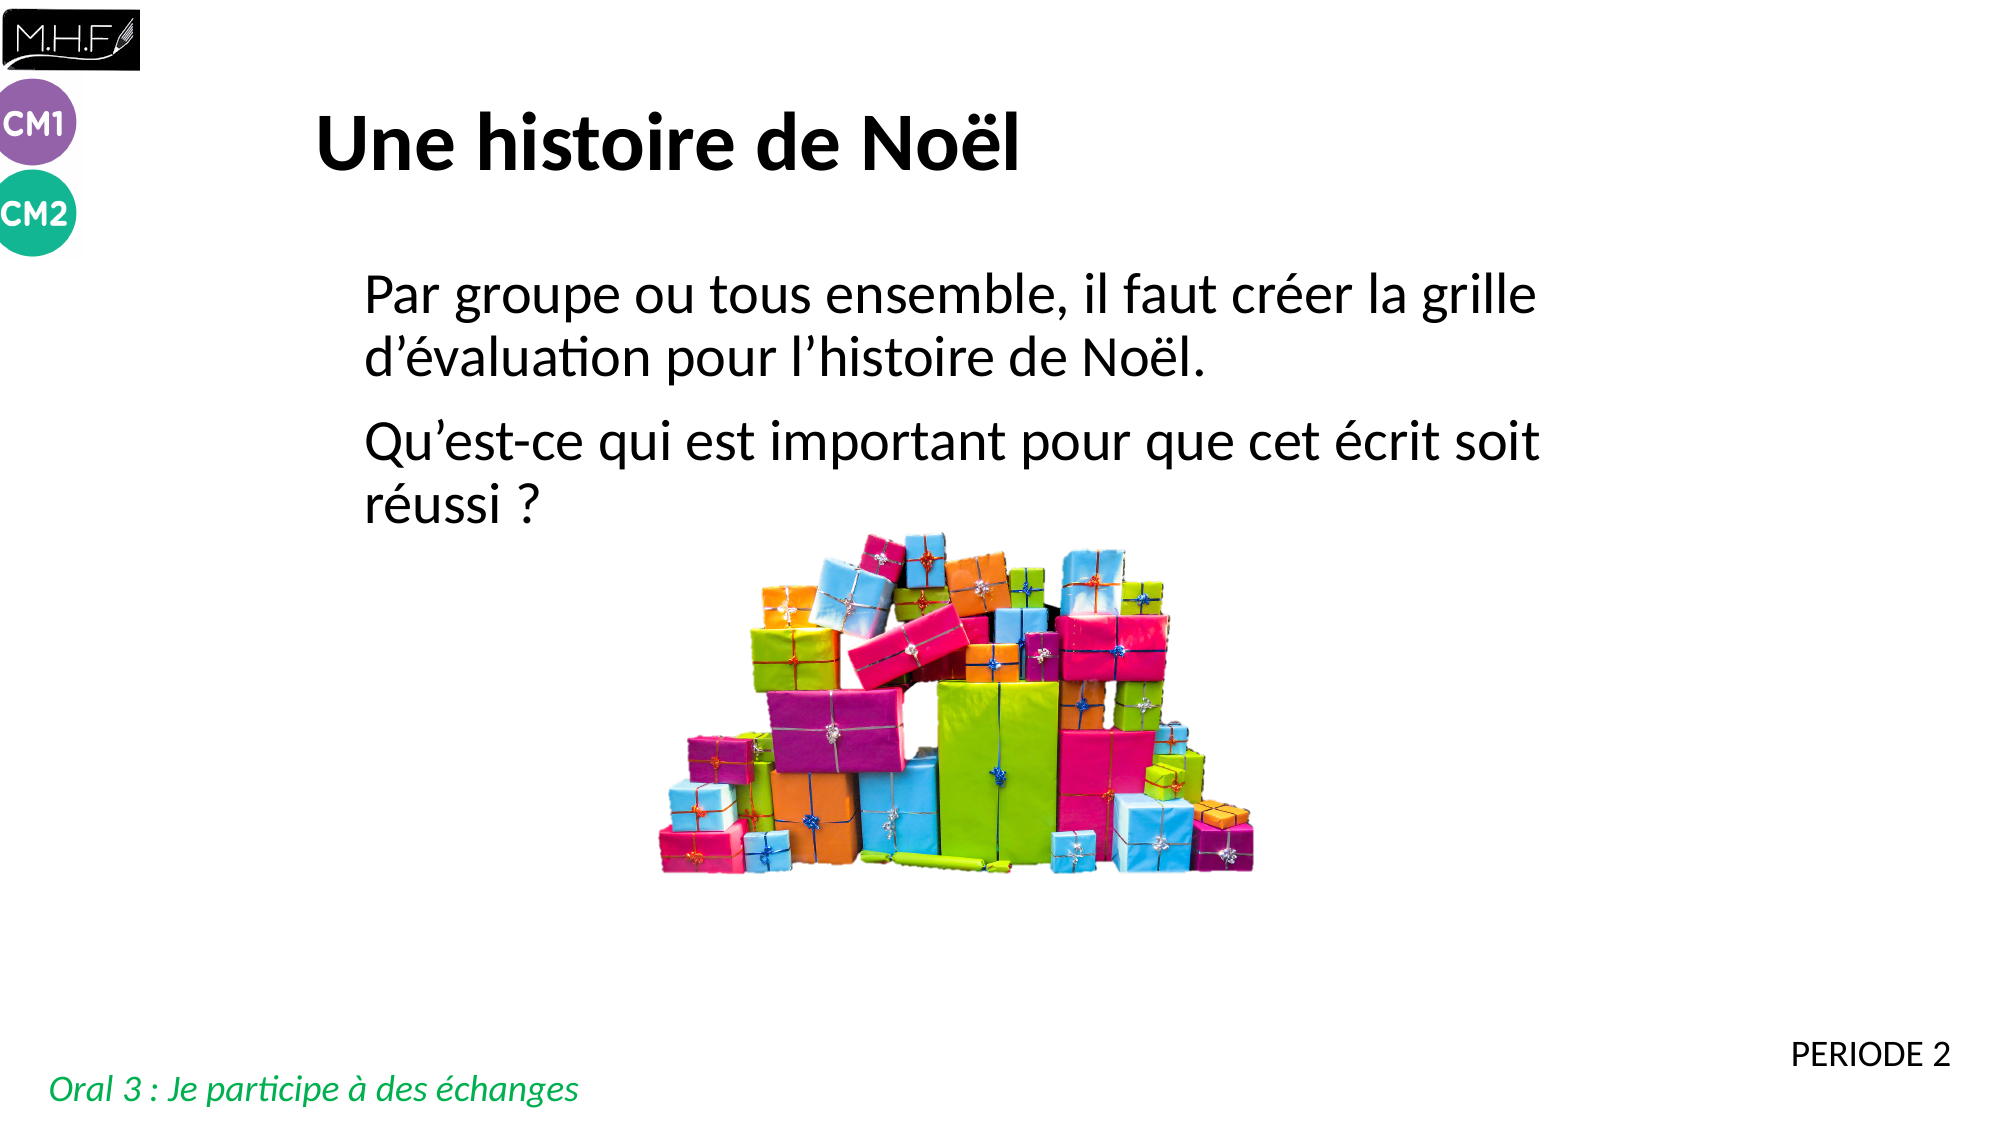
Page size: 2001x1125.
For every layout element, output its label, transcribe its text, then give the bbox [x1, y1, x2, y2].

picture [621, 448, 1323, 924]
text_box PERIODE 2 [1362, 1021, 1967, 1082]
title Une histoire de Noël [300, 49, 1651, 237]
text_box Oral 3 : Je participe à des échanges [33, 1056, 1035, 1117]
picture [0, 7, 140, 259]
text_box Par groupe ou tous ensemble, il faut créer la grille d’évaluation pour l’histoire de Noël. Qu’est-ce qui est important pour que cet écrit soit réussi ? [349, 256, 1651, 1010]
